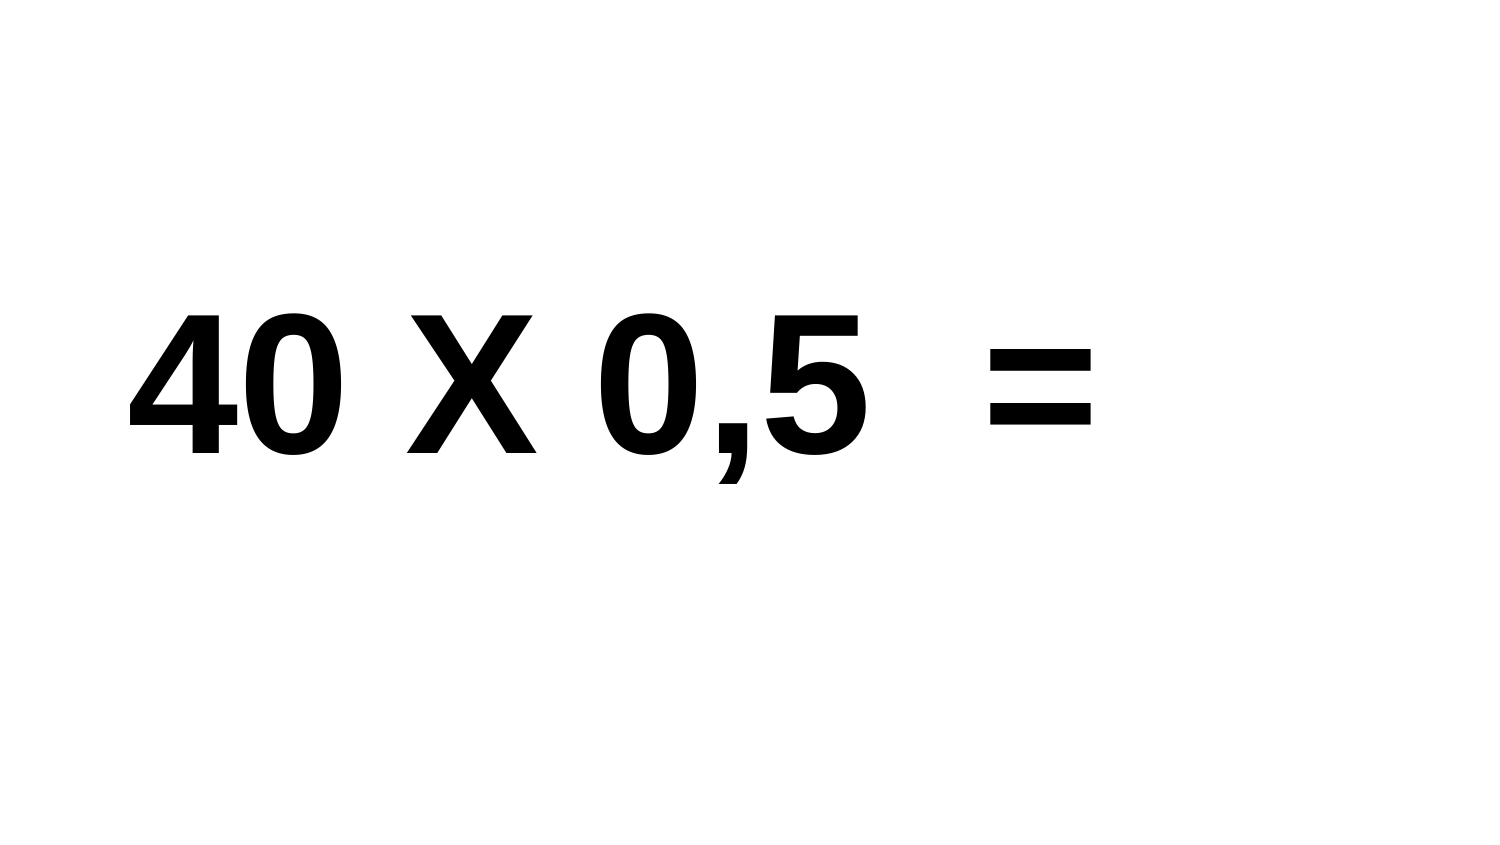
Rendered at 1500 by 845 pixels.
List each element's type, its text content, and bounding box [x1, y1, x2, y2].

text_box 40 X 0,5 = [112, 318, 1388, 509]
